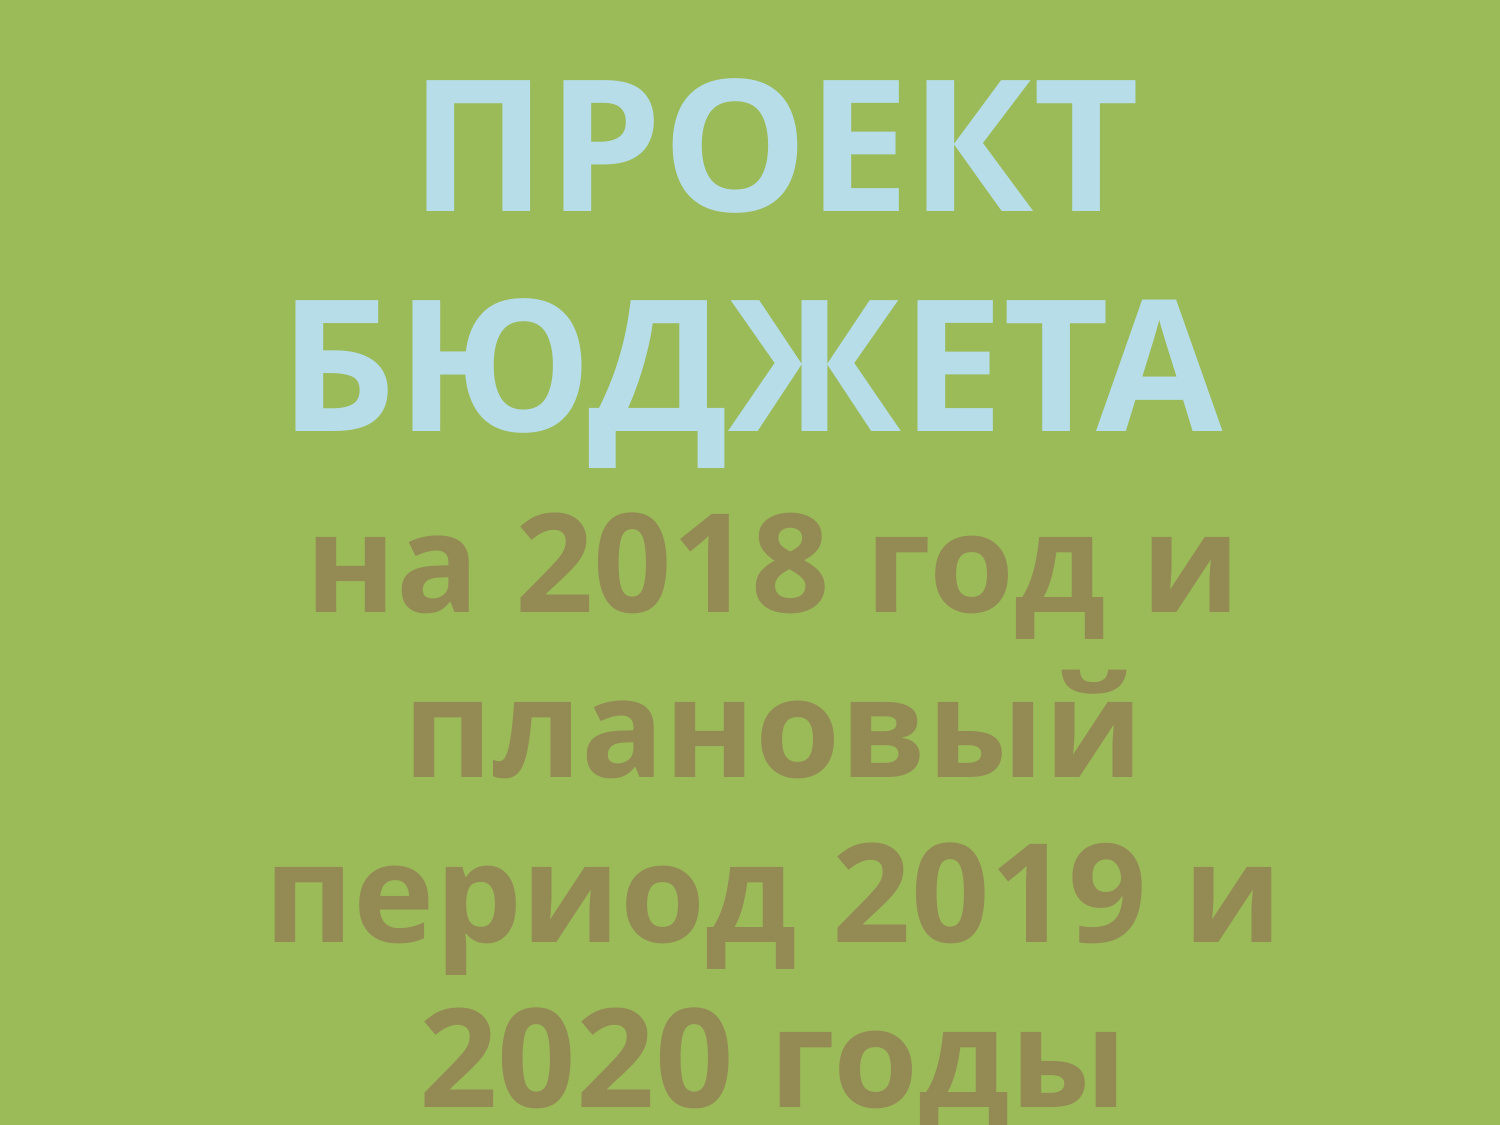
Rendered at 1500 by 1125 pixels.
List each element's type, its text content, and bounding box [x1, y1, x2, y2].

title ПРОЕКТ БЮДЖЕТА [100, 90, 1451, 468]
subtitle на 2018 год и плановый период 2019 и 2020 годы [112, 468, 1436, 1024]
